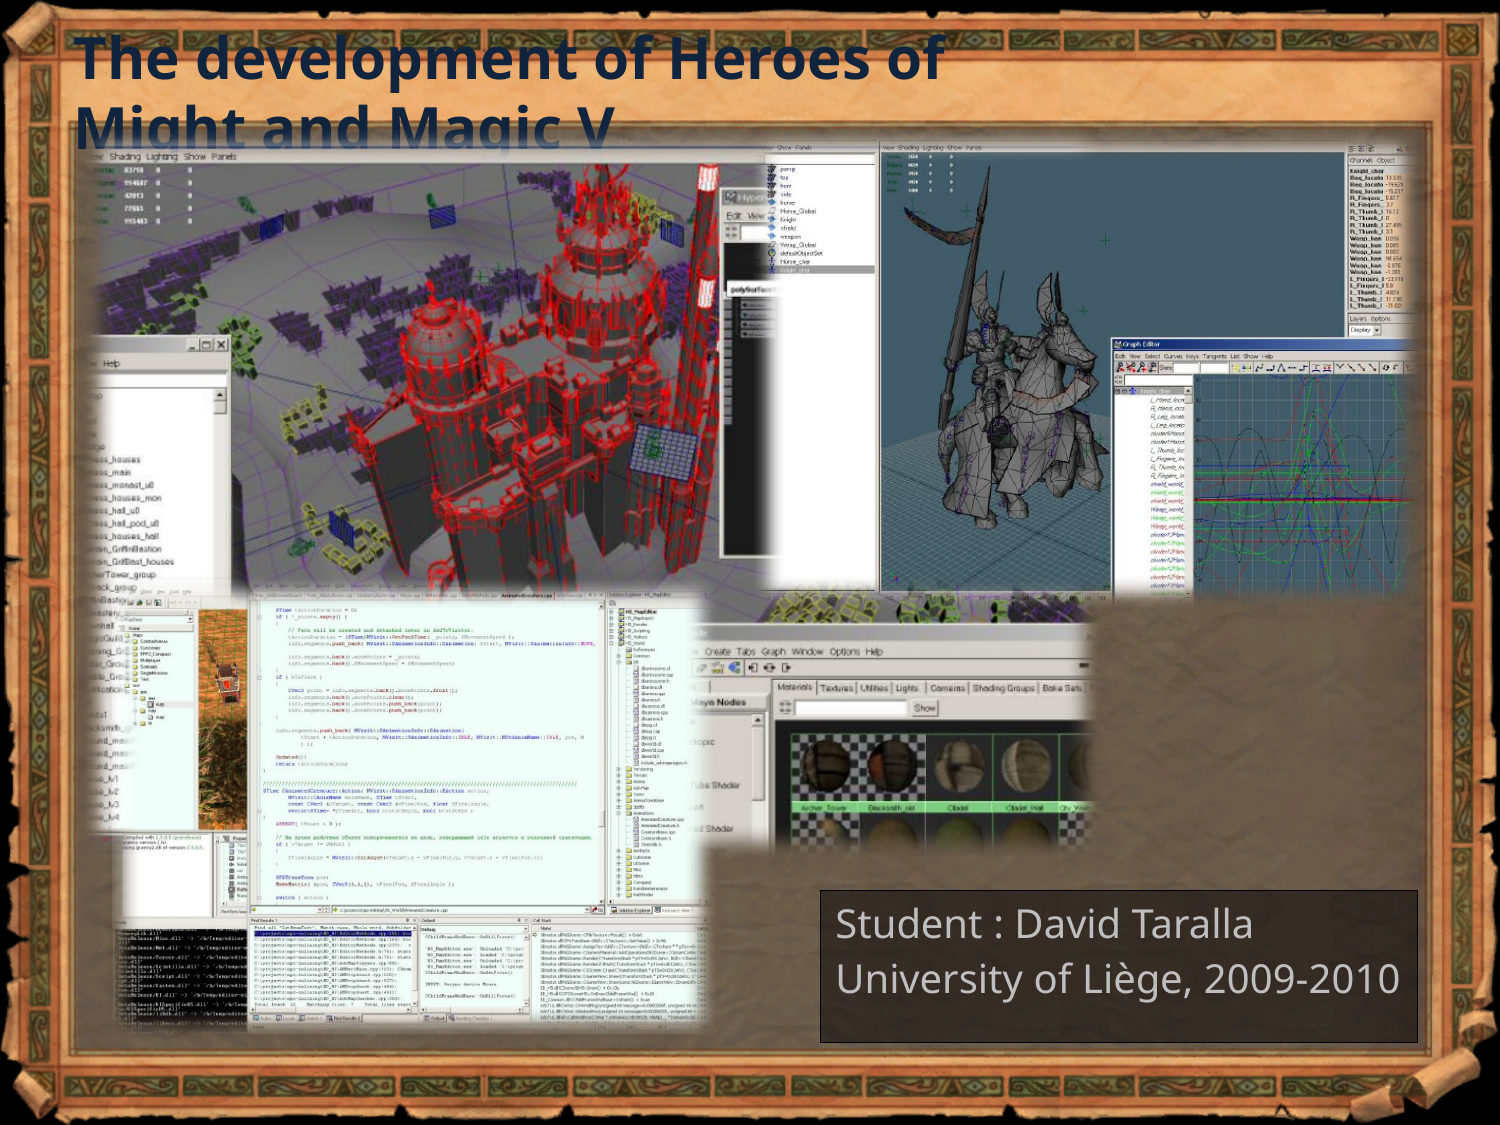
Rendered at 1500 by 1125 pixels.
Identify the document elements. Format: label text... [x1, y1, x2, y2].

picture [0, 0, 1500, 1125]
subtitle Student : David Taralla University of Liège, 2009-2010 [820, 890, 1418, 1043]
title The development of Heroes of Might and Magic V [58, 62, 1125, 121]
